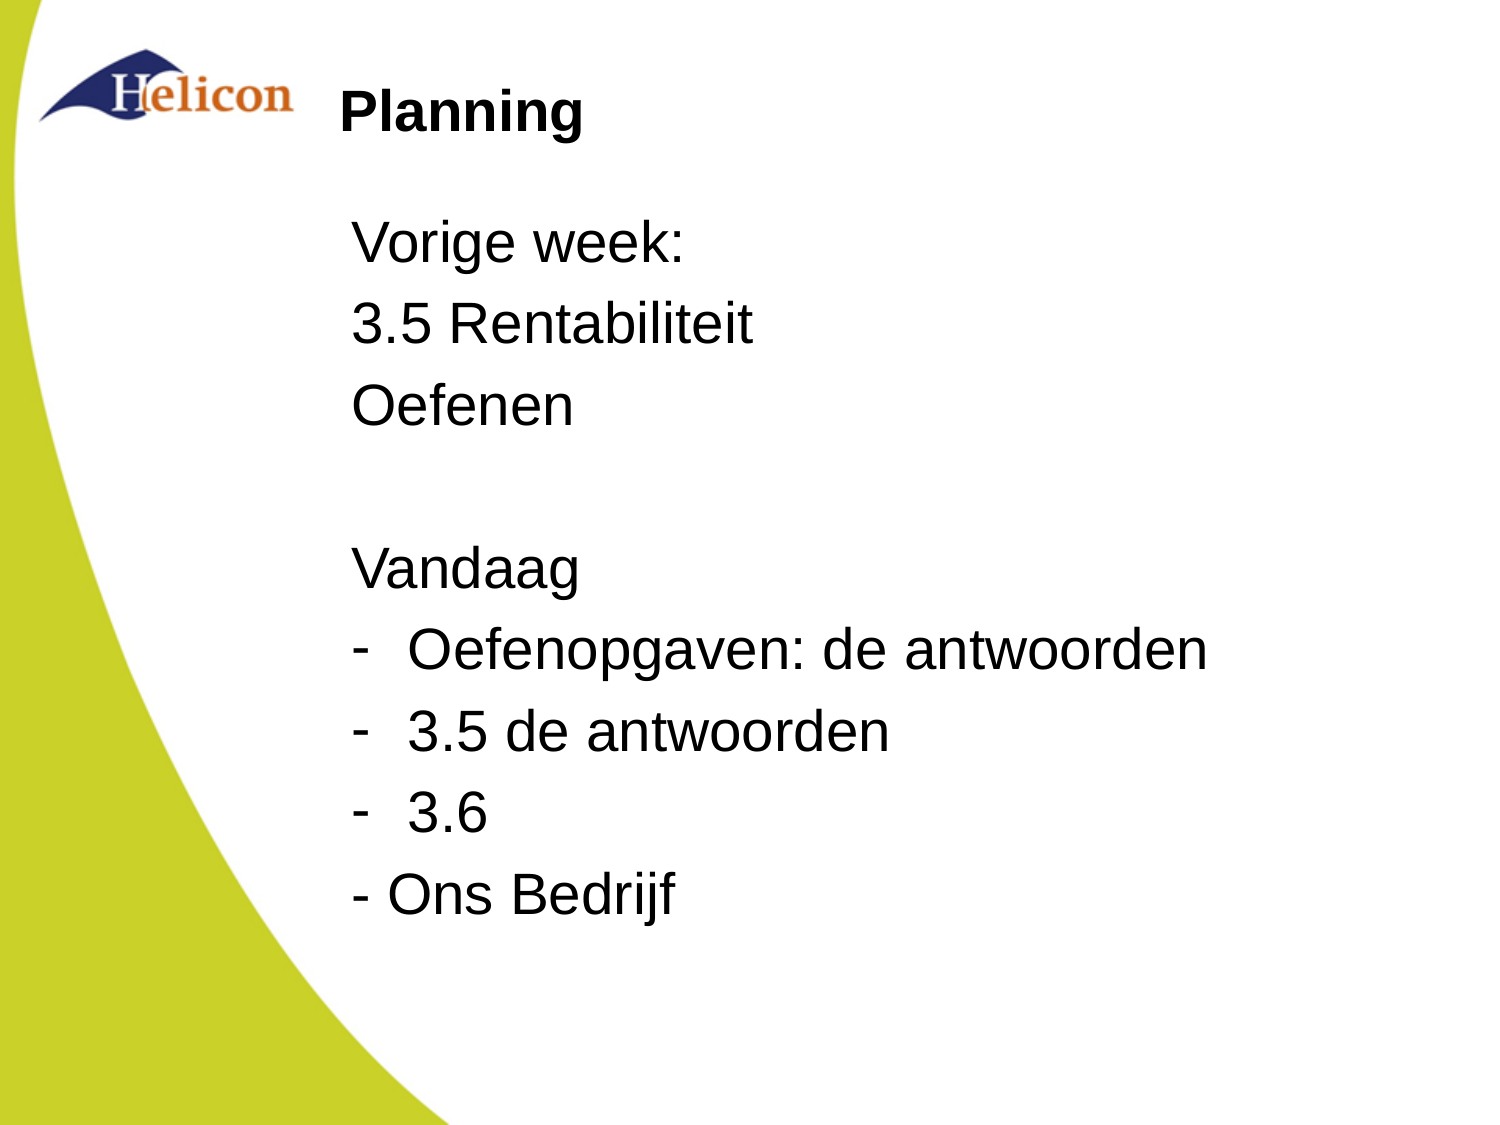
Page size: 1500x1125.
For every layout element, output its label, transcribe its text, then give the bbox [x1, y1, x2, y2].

picture [0, 0, 1500, 1125]
list Vorige week: 3.5 Rentabiliteit Oefenen Vandaag Oefenopgaven: de antwoorden 3.5 de antwoorden 3.6 - Ons Bedrijf [336, 196, 1425, 1005]
title Planning [324, 54, 1415, 161]
